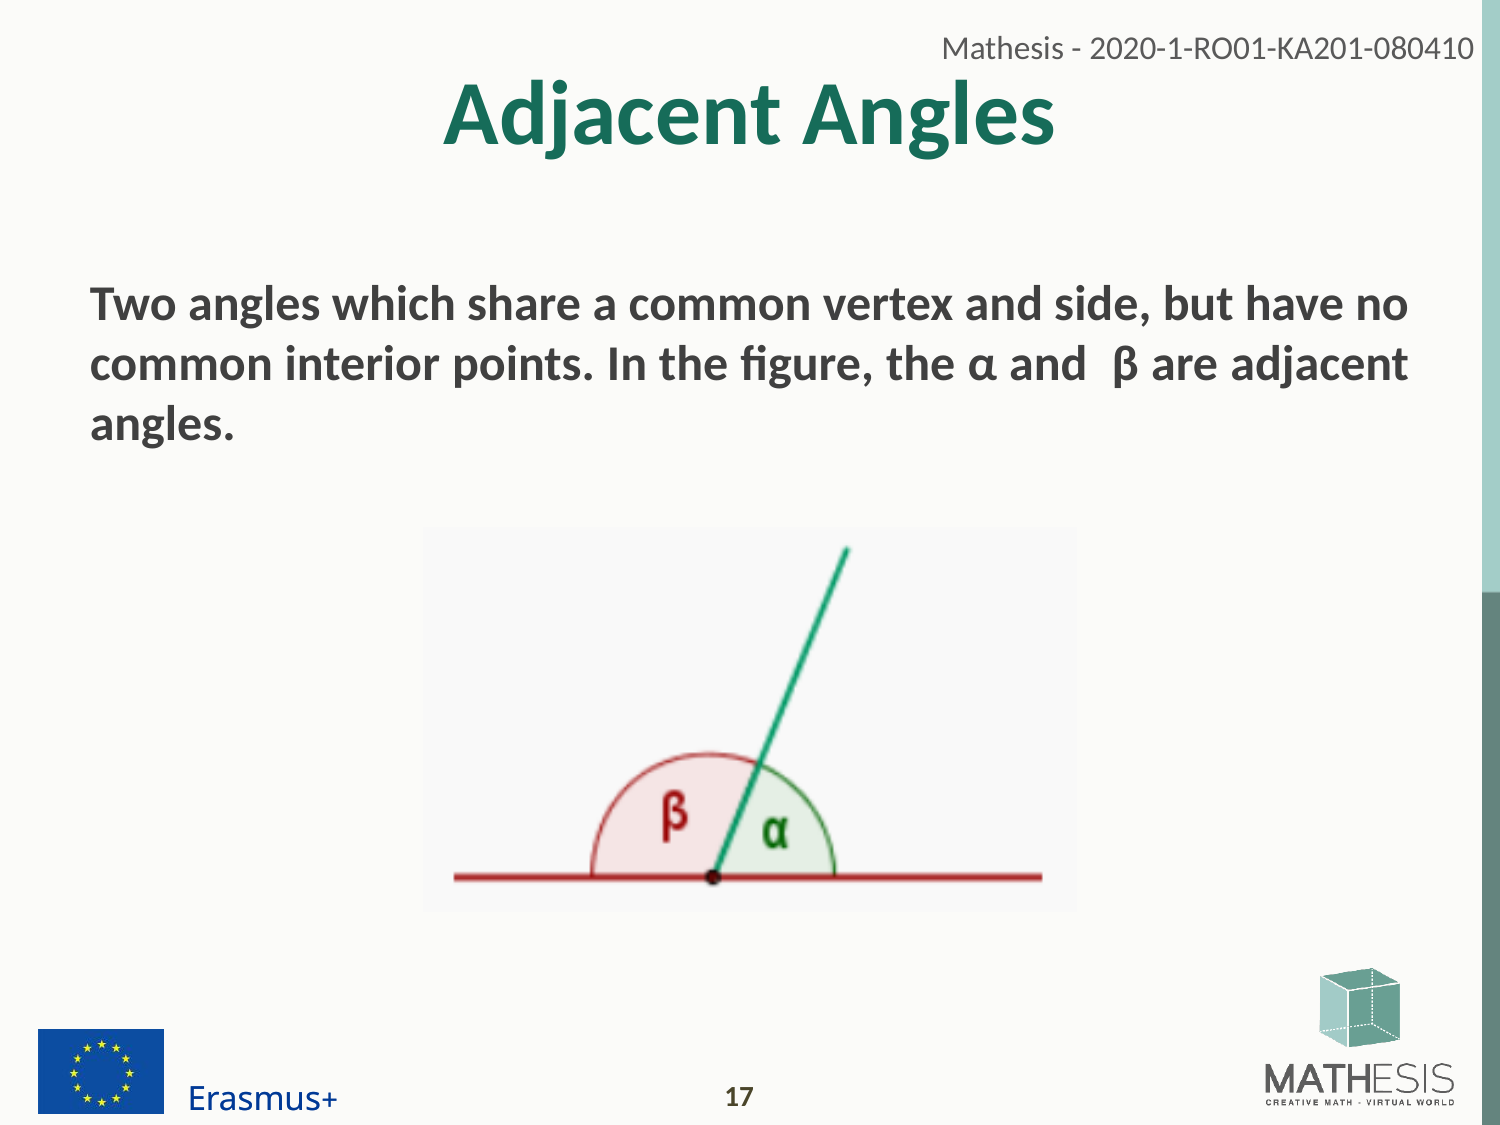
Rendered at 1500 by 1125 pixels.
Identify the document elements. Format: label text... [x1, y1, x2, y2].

picture [38, 1029, 164, 1114]
list Two angles which share a common vertex and side, but have no common interior points. In the figure, the α and β are adjacent angles. [75, 262, 1425, 1005]
title Adjacent Angles [75, 45, 1425, 233]
picture [422, 526, 1078, 912]
